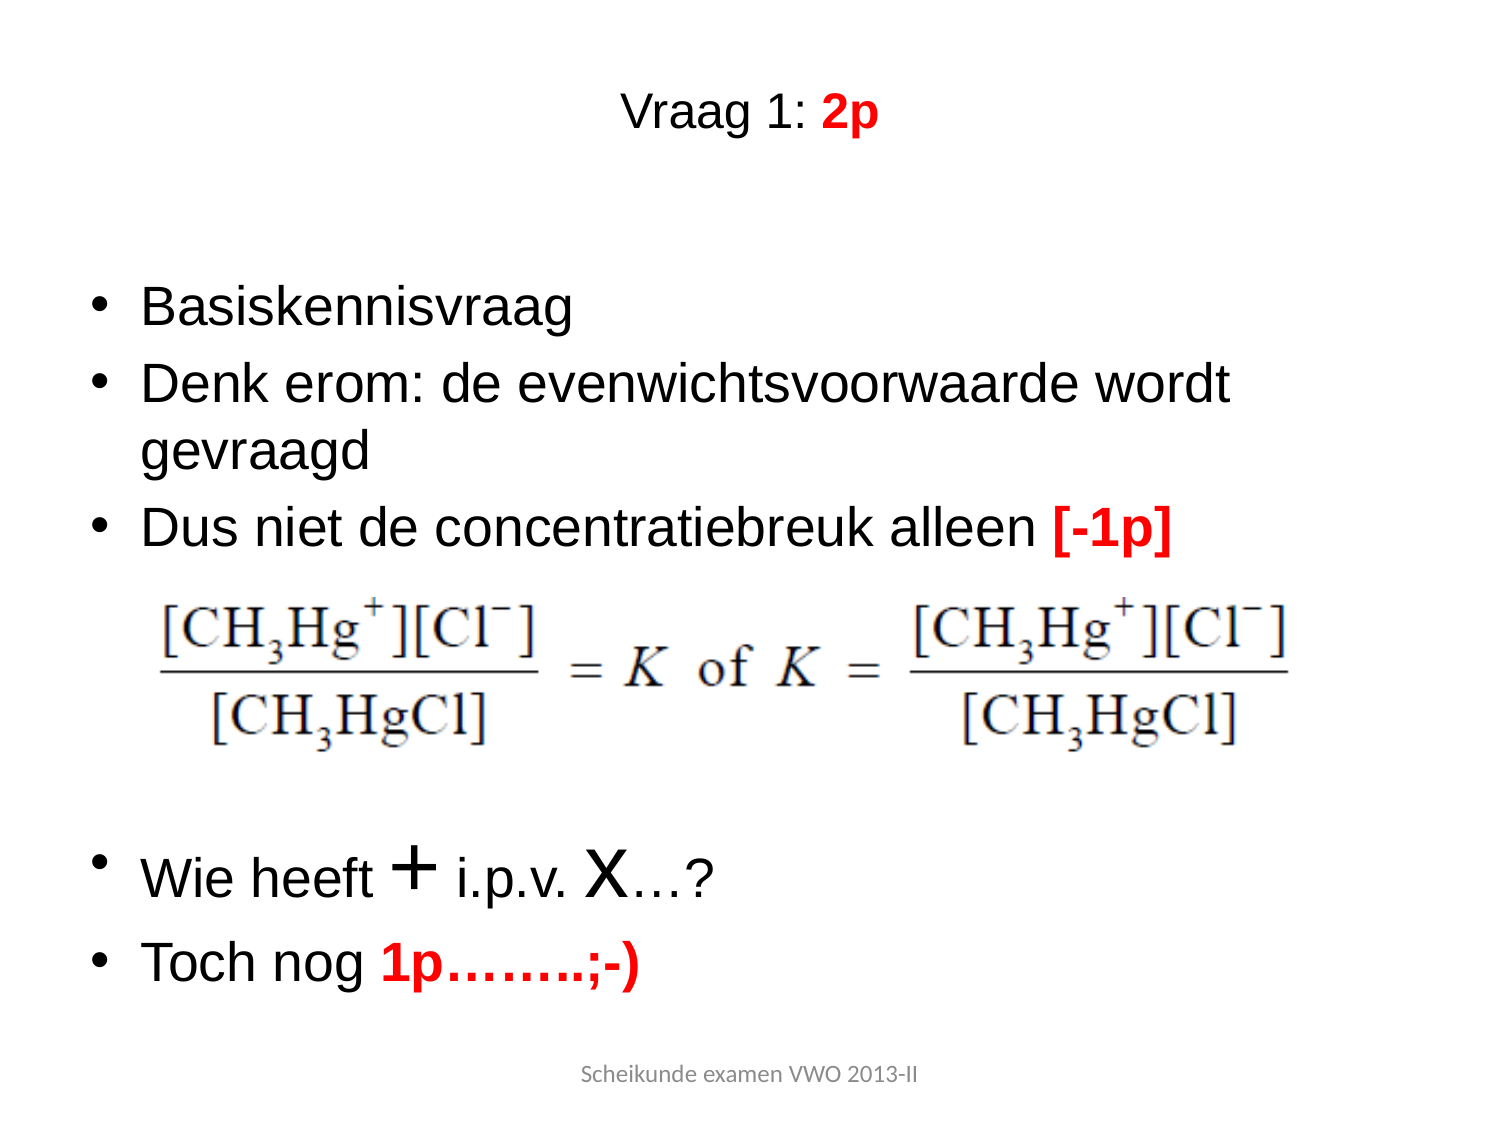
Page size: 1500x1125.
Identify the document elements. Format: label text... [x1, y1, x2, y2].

title Vraag 1: 2p [75, 45, 1425, 173]
footer Scheikunde examen VWO 2013-II [512, 1042, 988, 1103]
list Basiskennisvraag Denk erom: de evenwichtsvoorwaarde wordt gevraagd Dus niet de concentratiebreuk alleen [-1p] Wie heeft + i.p.v. x…? Toch nog 1p……..;-) [75, 262, 1425, 1005]
picture [100, 597, 1307, 788]
